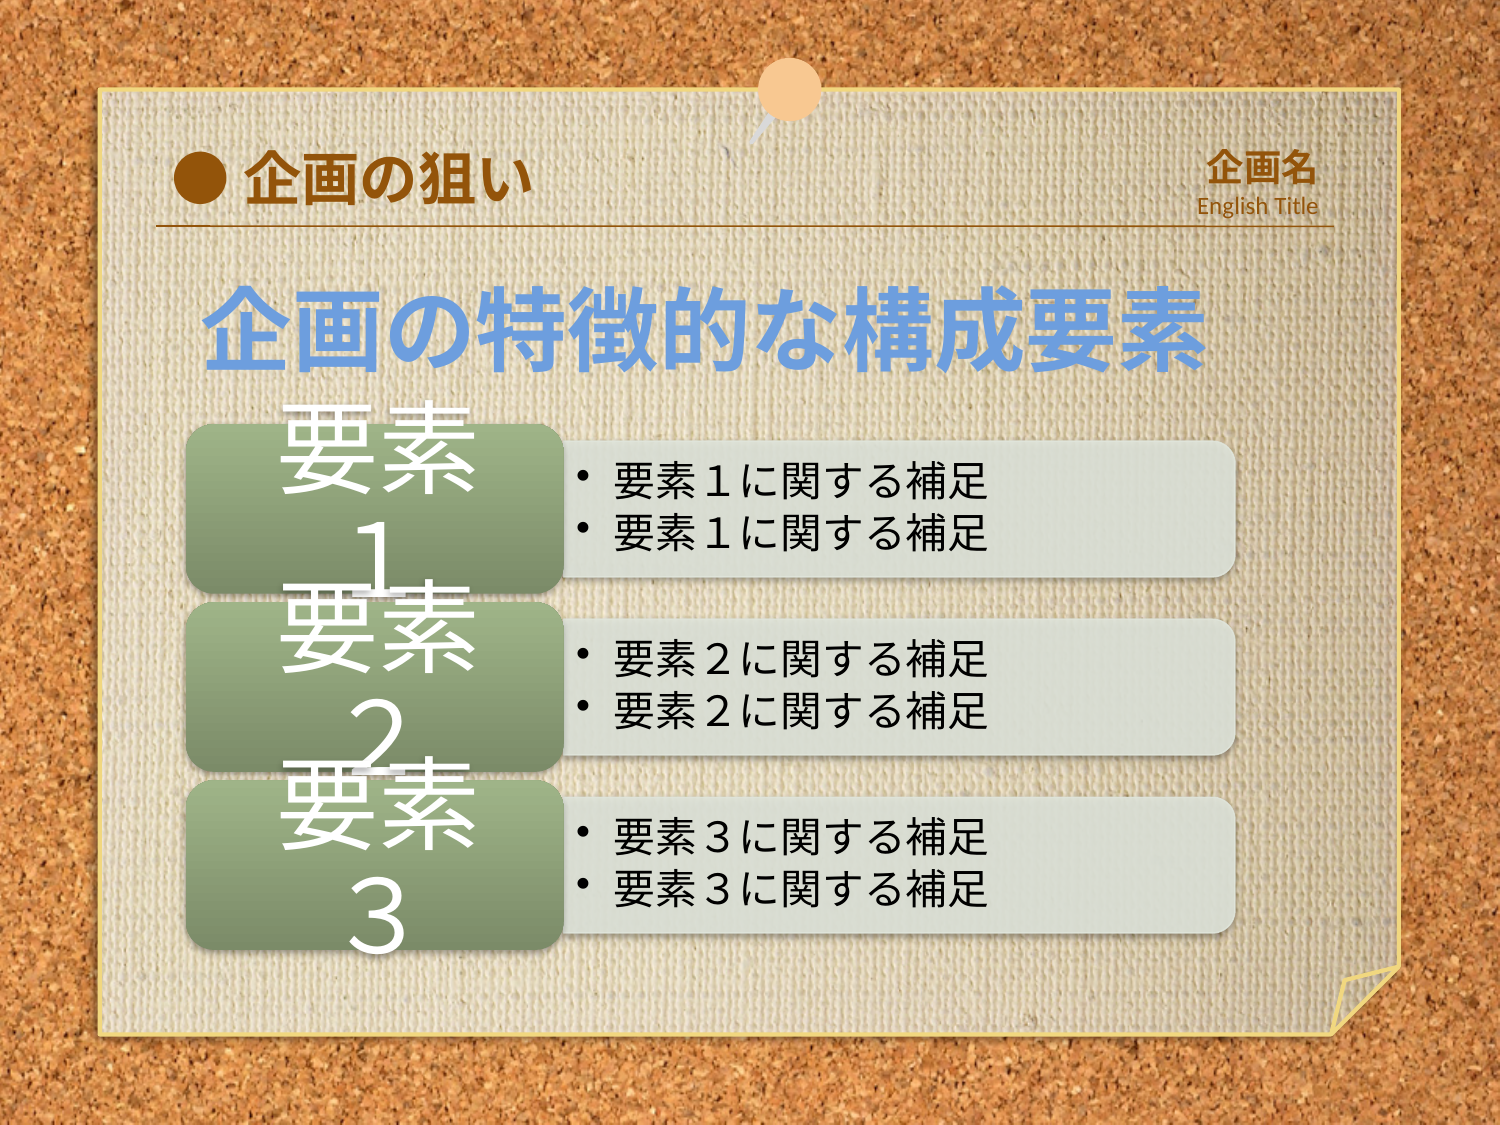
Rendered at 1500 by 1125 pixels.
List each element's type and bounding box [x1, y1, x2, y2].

text_box [185, 423, 1236, 951]
picture [0, 0, 1500, 1125]
text_box [759, 59, 820, 149]
